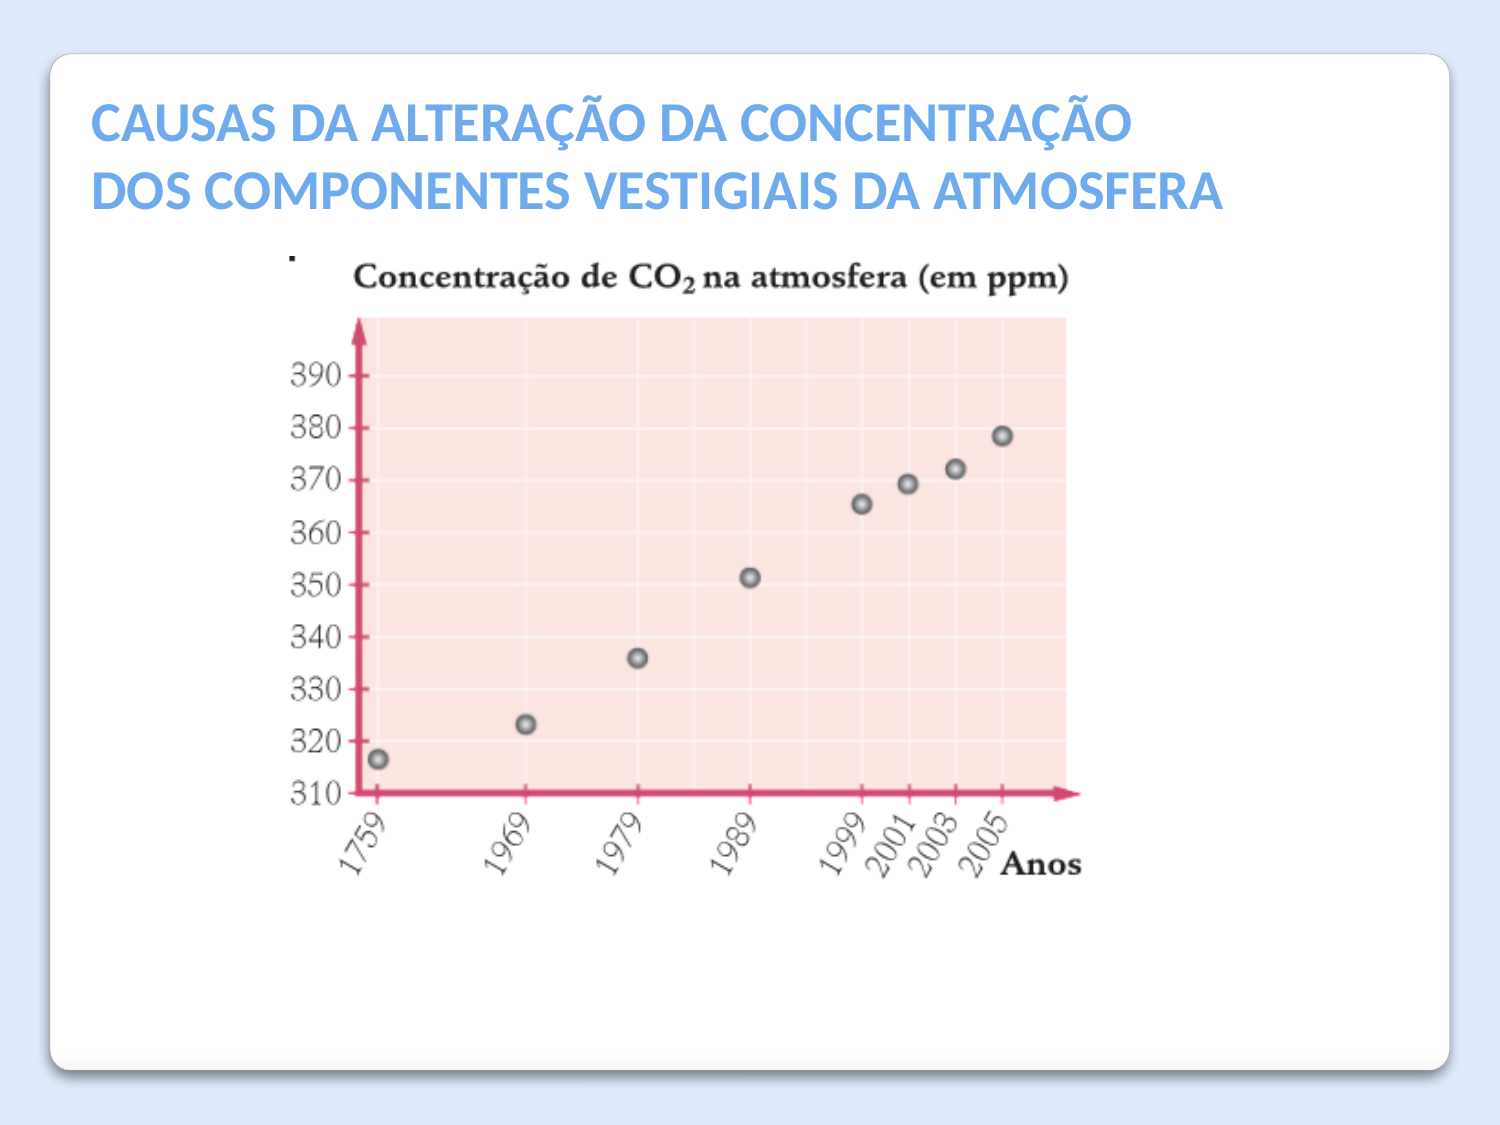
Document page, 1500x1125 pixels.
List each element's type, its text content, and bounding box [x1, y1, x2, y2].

text_box Causas da alteração da concentração dos componentes vestigiais da atmosfera [76, 78, 1412, 226]
picture [277, 255, 1105, 908]
text_box [374, 251, 1125, 327]
